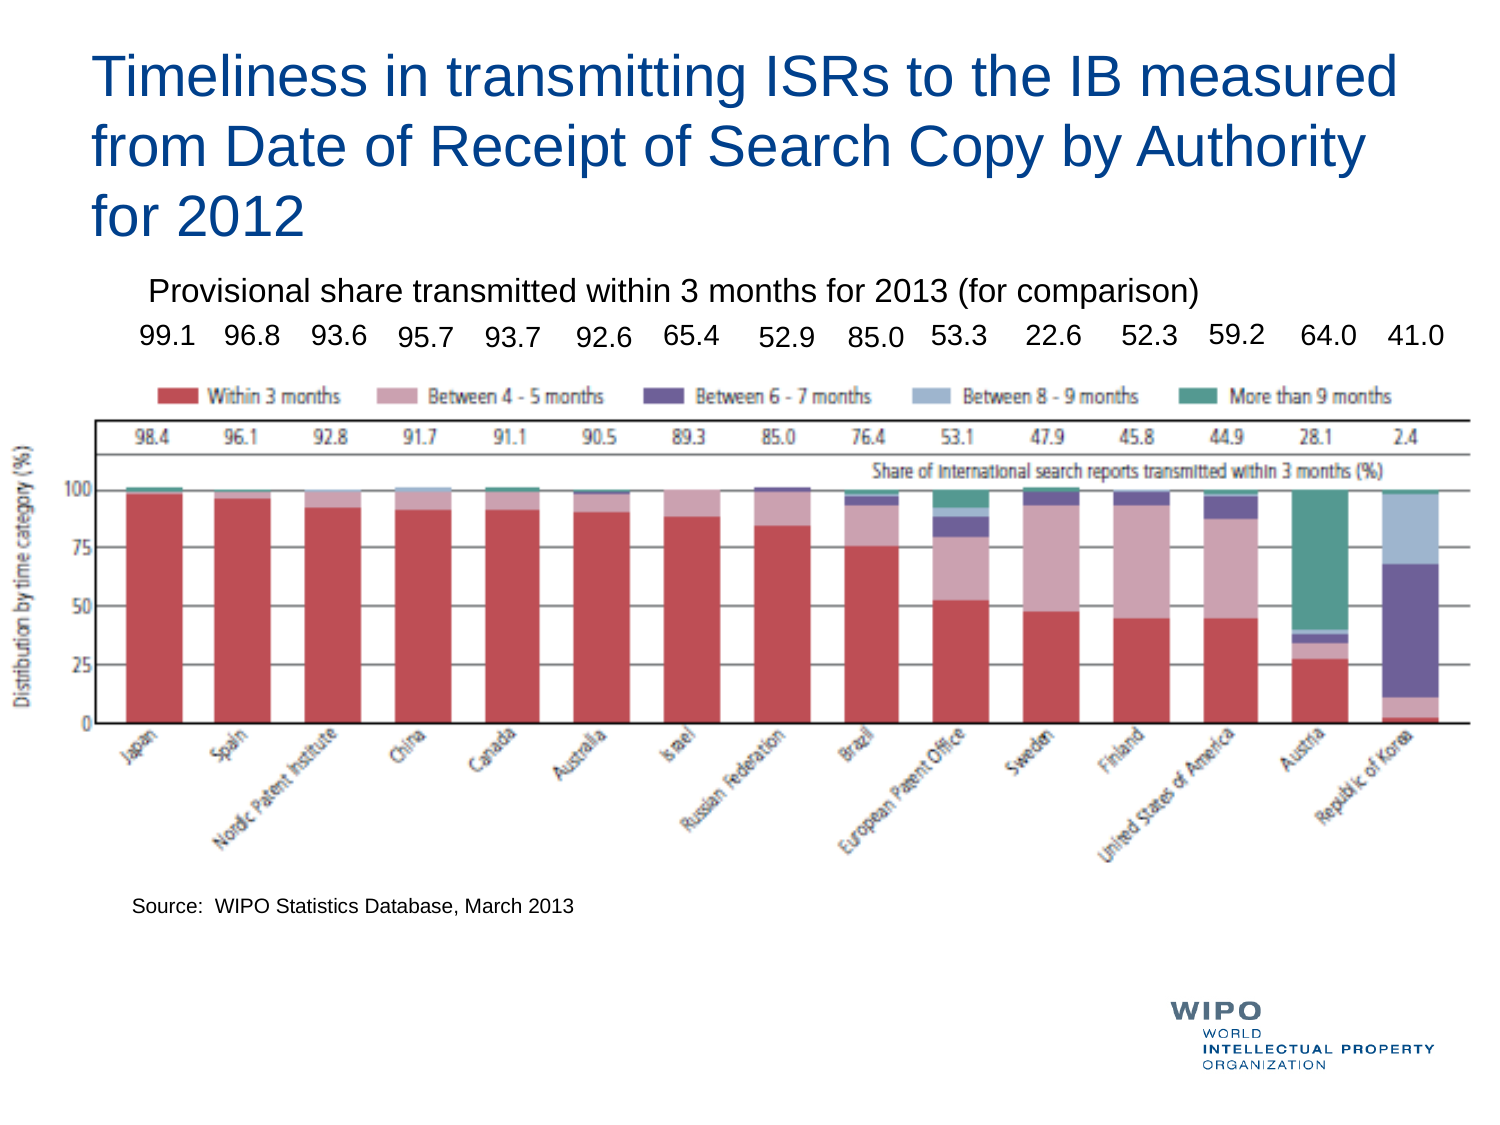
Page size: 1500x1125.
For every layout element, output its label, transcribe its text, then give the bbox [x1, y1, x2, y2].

picture [0, 0, 1500, 1125]
text_box Source: WIPO Statistics Database, March 2013 [117, 890, 590, 925]
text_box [124, 261, 1461, 362]
title Timeliness in transmitting ISRs to the IB measured from Date of Receipt of Search Copy by Authority for 2012 [76, 66, 1427, 221]
